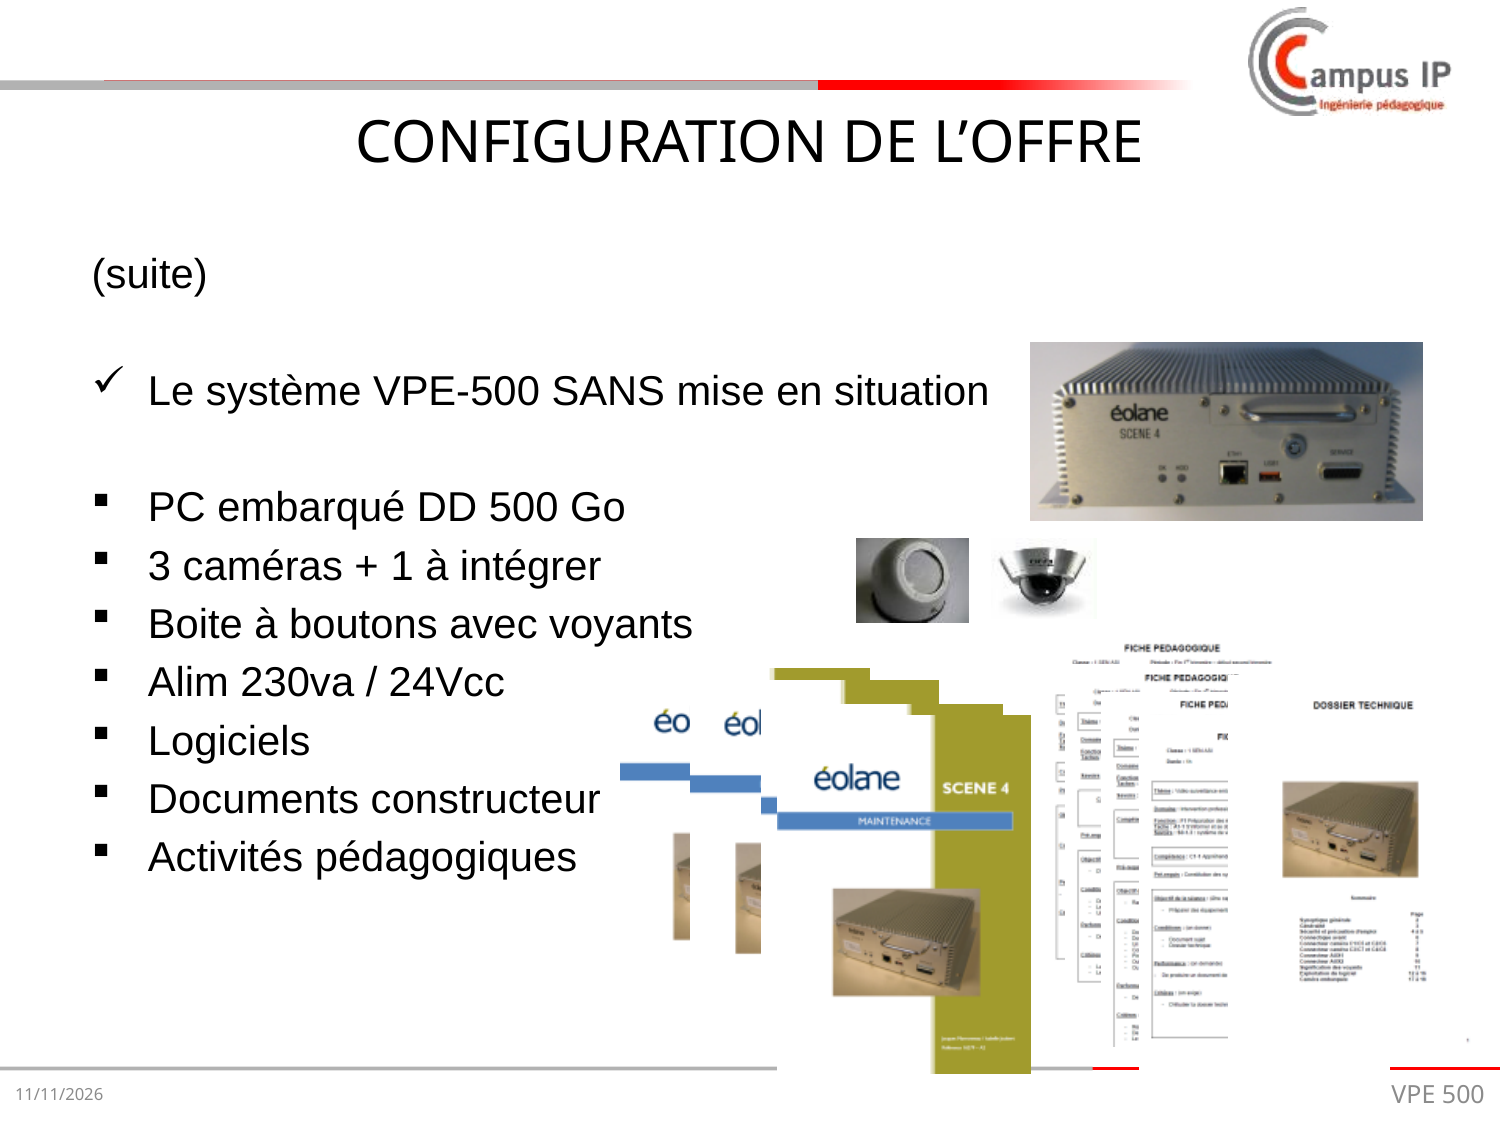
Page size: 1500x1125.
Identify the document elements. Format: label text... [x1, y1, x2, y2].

picture [1043, 624, 1500, 1071]
picture [1248, 7, 1474, 116]
picture [1030, 342, 1423, 521]
picture [991, 538, 1097, 620]
picture [856, 538, 970, 624]
picture [619, 668, 1031, 1074]
title CONFIGURATION DE L’OFFRE [75, 45, 1425, 233]
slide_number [0, 1065, 350, 1125]
list (suite) Le système VPE-500 SANS mise en situation PC embarqué DD 500 Go 3 caméras + 1 à intégrer Boite à boutons avec voyants Alim 230va / 24Vcc Logiciels Documents constructeur Activités pédagogiques [76, 231, 1427, 975]
footer VPE 500 [1025, 1065, 1500, 1125]
